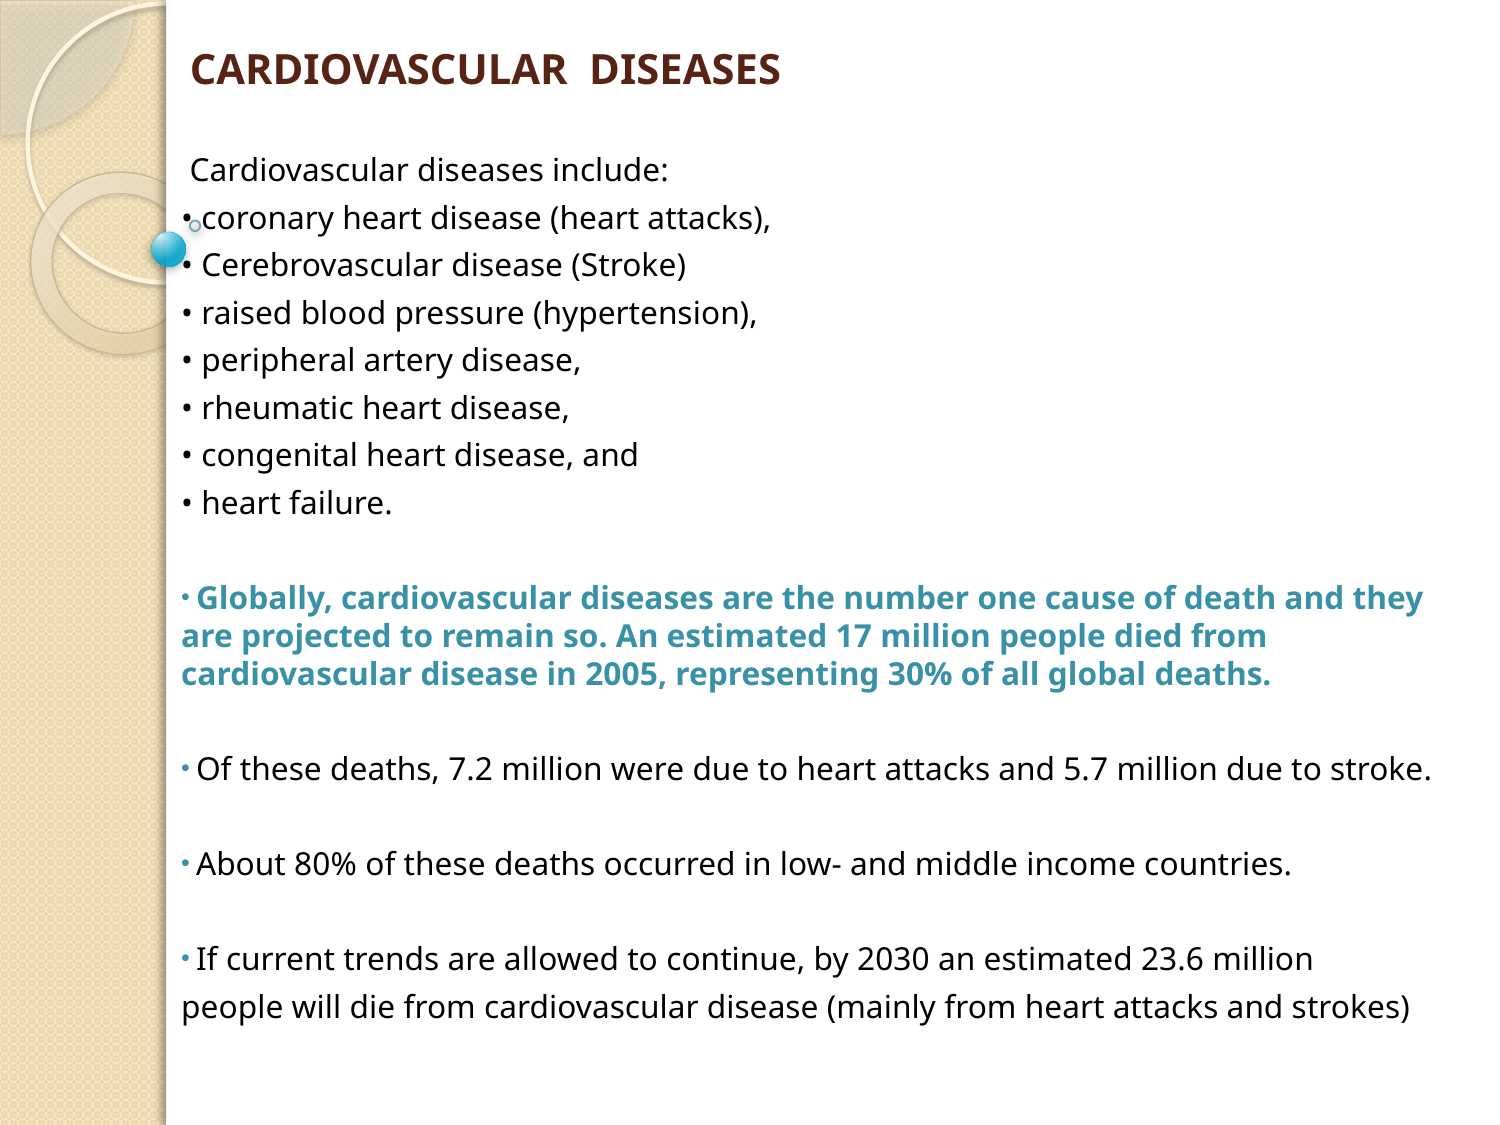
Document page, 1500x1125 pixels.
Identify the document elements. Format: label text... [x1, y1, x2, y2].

title CARDIOVASCULAR DISEASES [174, 0, 1388, 100]
subtitle Cardiovascular diseases include: • coronary heart disease (heart attacks), • Cerebrovascular disease (Stroke) • raised blood pressure (hypertension), • peripheral artery disease, • rheumatic heart disease, • congenital heart disease, and • heart failure. Globally, cardiovascular diseases are the number one cause of death and they are projected to remain so. An estimated 17 million people died from cardiovascular disease in 2005, representing 30% of all global deaths. Of these deaths, 7.2 million were due to heart attacks and 5.7 million due to stroke. About 80% of these deaths occurred in low- and middle income countries. If current trends are allowed to continue, by 2030 an estimated 23.6 million people will die from cardiovascular disease (mainly from heart attacks and strokes) [162, 149, 1450, 1075]
